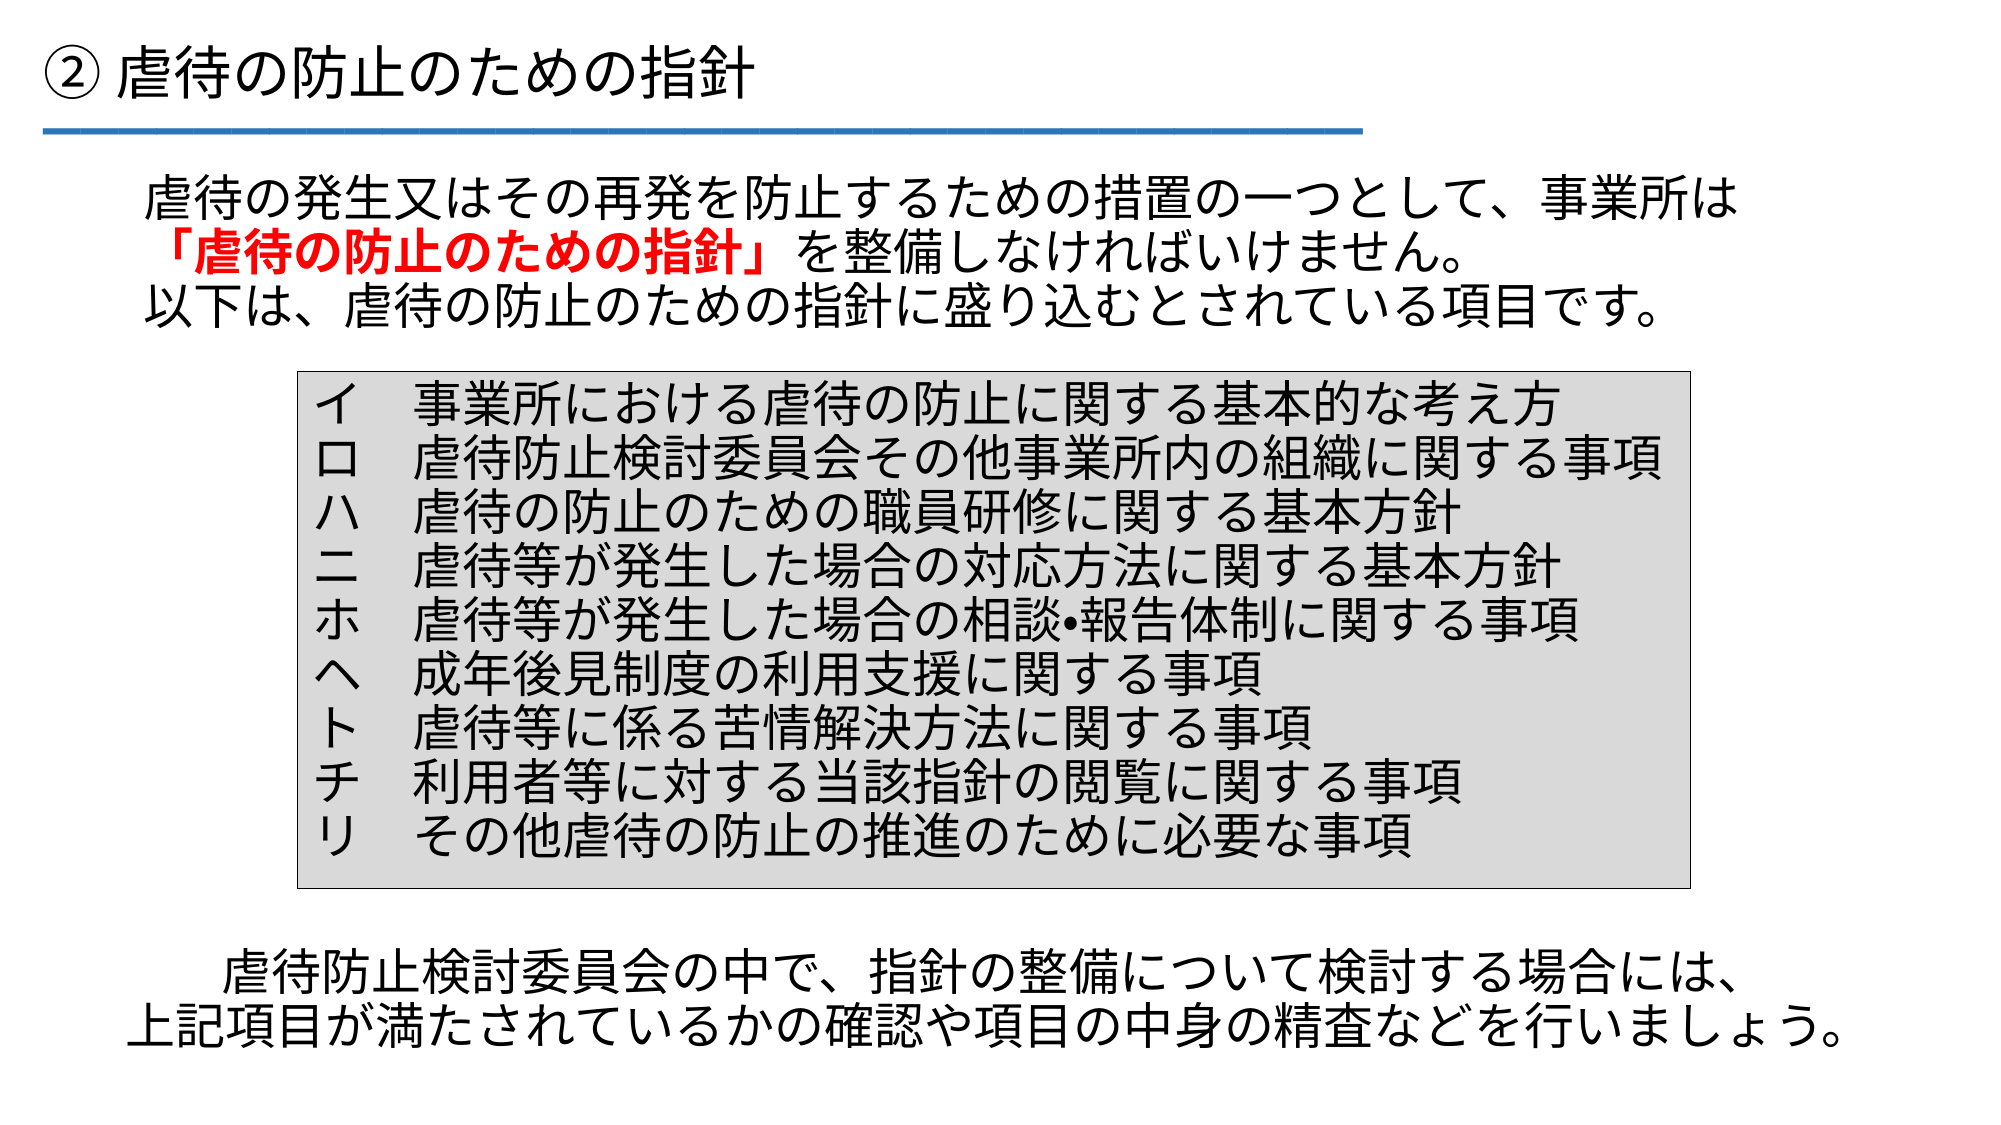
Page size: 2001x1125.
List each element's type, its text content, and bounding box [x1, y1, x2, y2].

text_box ②虐待の防止のための指針 [28, 36, 1923, 131]
text_box 虐待の発生又はその再発を防止するための措置の一つとして、事業所は「虐待の防止のための指針」を整備しなければいけません。 以下は、虐待の防止のための指針に盛り込むとされている項目です。 [128, 166, 1823, 370]
text_box ___________________________________ [28, 17, 1960, 164]
text_box イ 事業所における虐待の防止に関する基本的な考え方 ロ 虐待防止検討委員会その他事業所内の組織に関する事項 ハ 虐待の防止のための職員研修に関する基本方針 ニ 虐待等が発生した場合の対応方法に関する基本方針 ホ 虐待等が発生した場合の相談・報告体制に関する事項 ヘ 成年後見制度の利用支援に関する事項 ト 虐待等に係る苦情解決方法に関する事項 チ 利用者等に対する当該指針の閲覧に関する事項 リ その他虐待の防止の推進のために必要な事項 [297, 371, 1691, 889]
text_box 虐待防止検討委員会の中で、指針の整備について検討する場合には、 上記項目が満たされているかの確認や項目の中身の精査などを行いましょう。 [110, 940, 1878, 1072]
